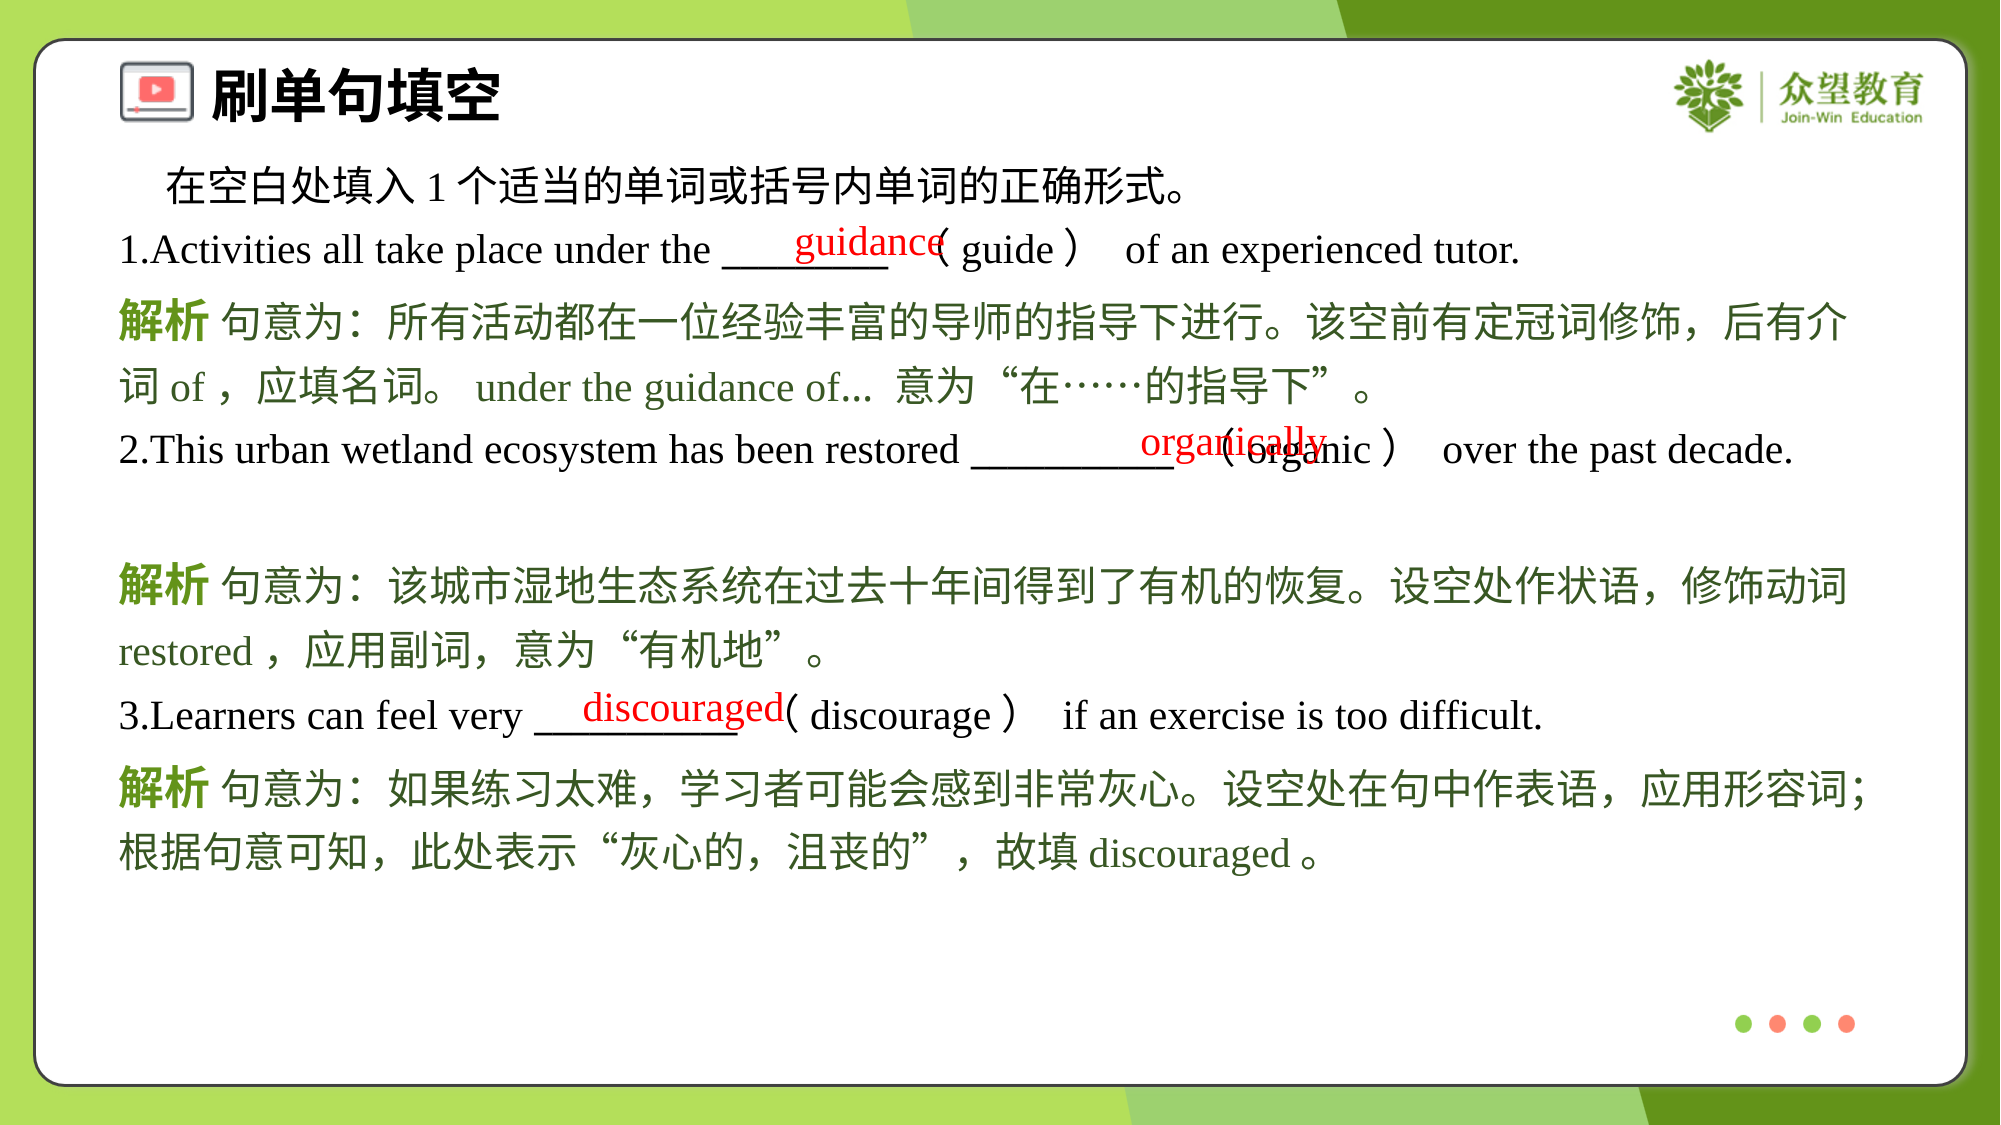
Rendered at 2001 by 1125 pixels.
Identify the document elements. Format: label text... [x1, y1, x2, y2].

text_box 3.Learners can feel very ___________ （discourage） if an exercise is too difficult. [118, 675, 1883, 733]
text_box 解析 句意为：该城市湿地生态系统在过去十年间得到了有机的恢复。设空处作状语，修饰动词restored，应用副词，意为“有机地”。 [118, 542, 1883, 669]
text_box 2.This urban wetland ecosystem has been restored ___________ （organic） over the past decade. [118, 409, 1883, 530]
picture [0, 0, 2000, 1125]
text_box 解析 句意为：如果练习太难，学习者可能会感到非常灰心。设空处在句中作表语，应用形容词；根据句意可知，此处表示“灰心的，沮丧的”，故填discouraged。 [118, 744, 1883, 872]
text_box 解析 句意为：所有活动都在一位经验丰富的导师的指导下进行。该空前有定冠词修饰，后有介词of，应填名词。under the guidance of… 意为“在……的指导下”。 [118, 278, 1883, 404]
text_box discouraged [578, 667, 789, 725]
text_box 在空白处填入1个适当的单词或括号内单词的正确形式。 1.Activities all take place under the _________ （guide） of an experienced tutor. [118, 146, 1883, 267]
text_box guidance [790, 201, 950, 259]
text_box organically [1136, 401, 1332, 459]
